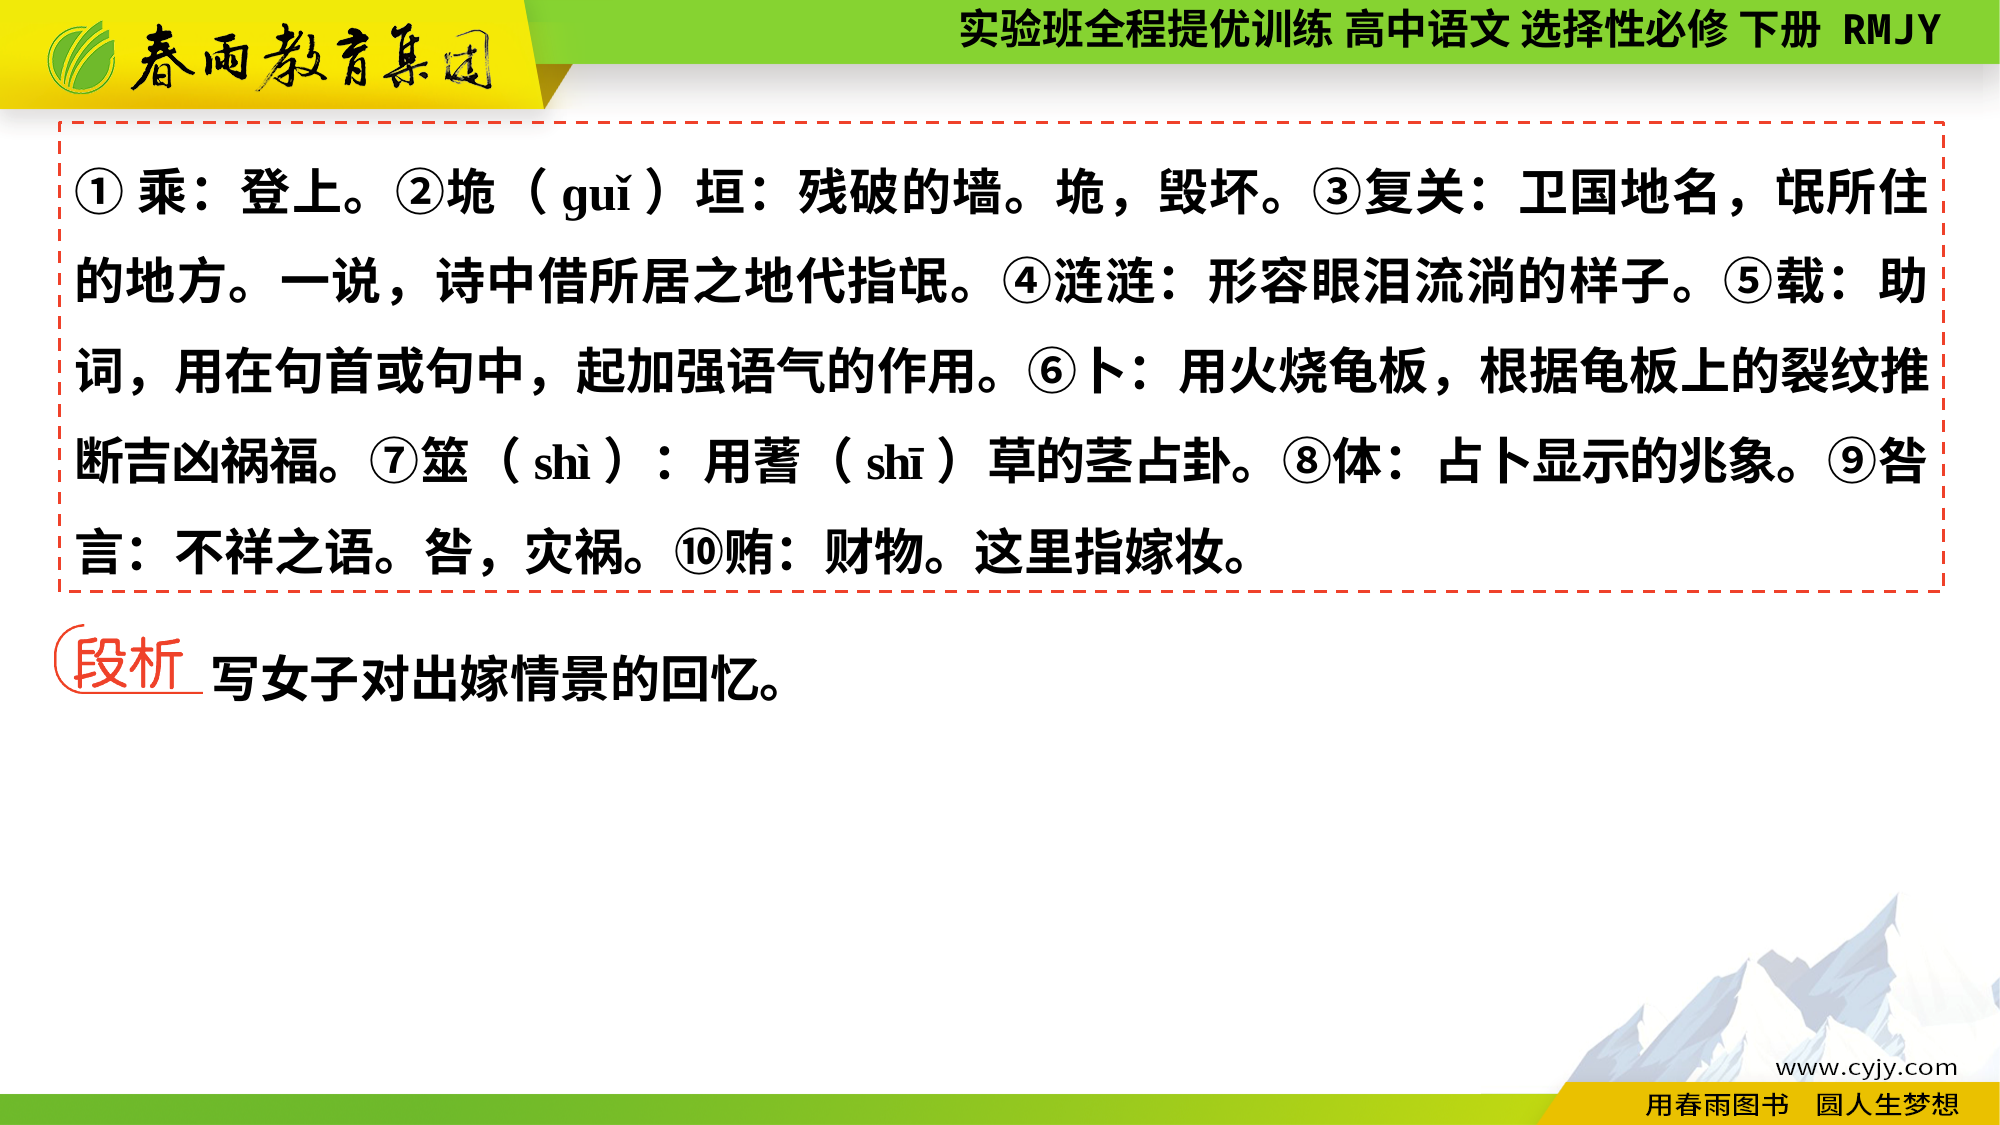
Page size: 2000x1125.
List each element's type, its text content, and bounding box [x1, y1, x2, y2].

picture [0, 0, 2000, 1125]
text_box 写女子对出嫁情景的回忆。 [59, 609, 1944, 715]
list ①乘：登上。②垝（ɡuǐ）垣：残破的墙。垝，毁坏。③复关：卫国地名，氓所住的地方。一说，诗中借所居之地代指氓。④涟涟：形容眼泪流淌的样子。⑤载：助词，用在句首或句中，起加强语气的作用。⑥卜：用火烧龟板，根据龟板上的裂纹推断吉凶祸福。⑦筮（shì）：用蓍（shī）草的茎占卦。⑧体：占卜显示的兆象。⑨咎言：不祥之语。咎，灾祸。⑩贿：财物。这里指嫁妆。 [59, 122, 1944, 592]
